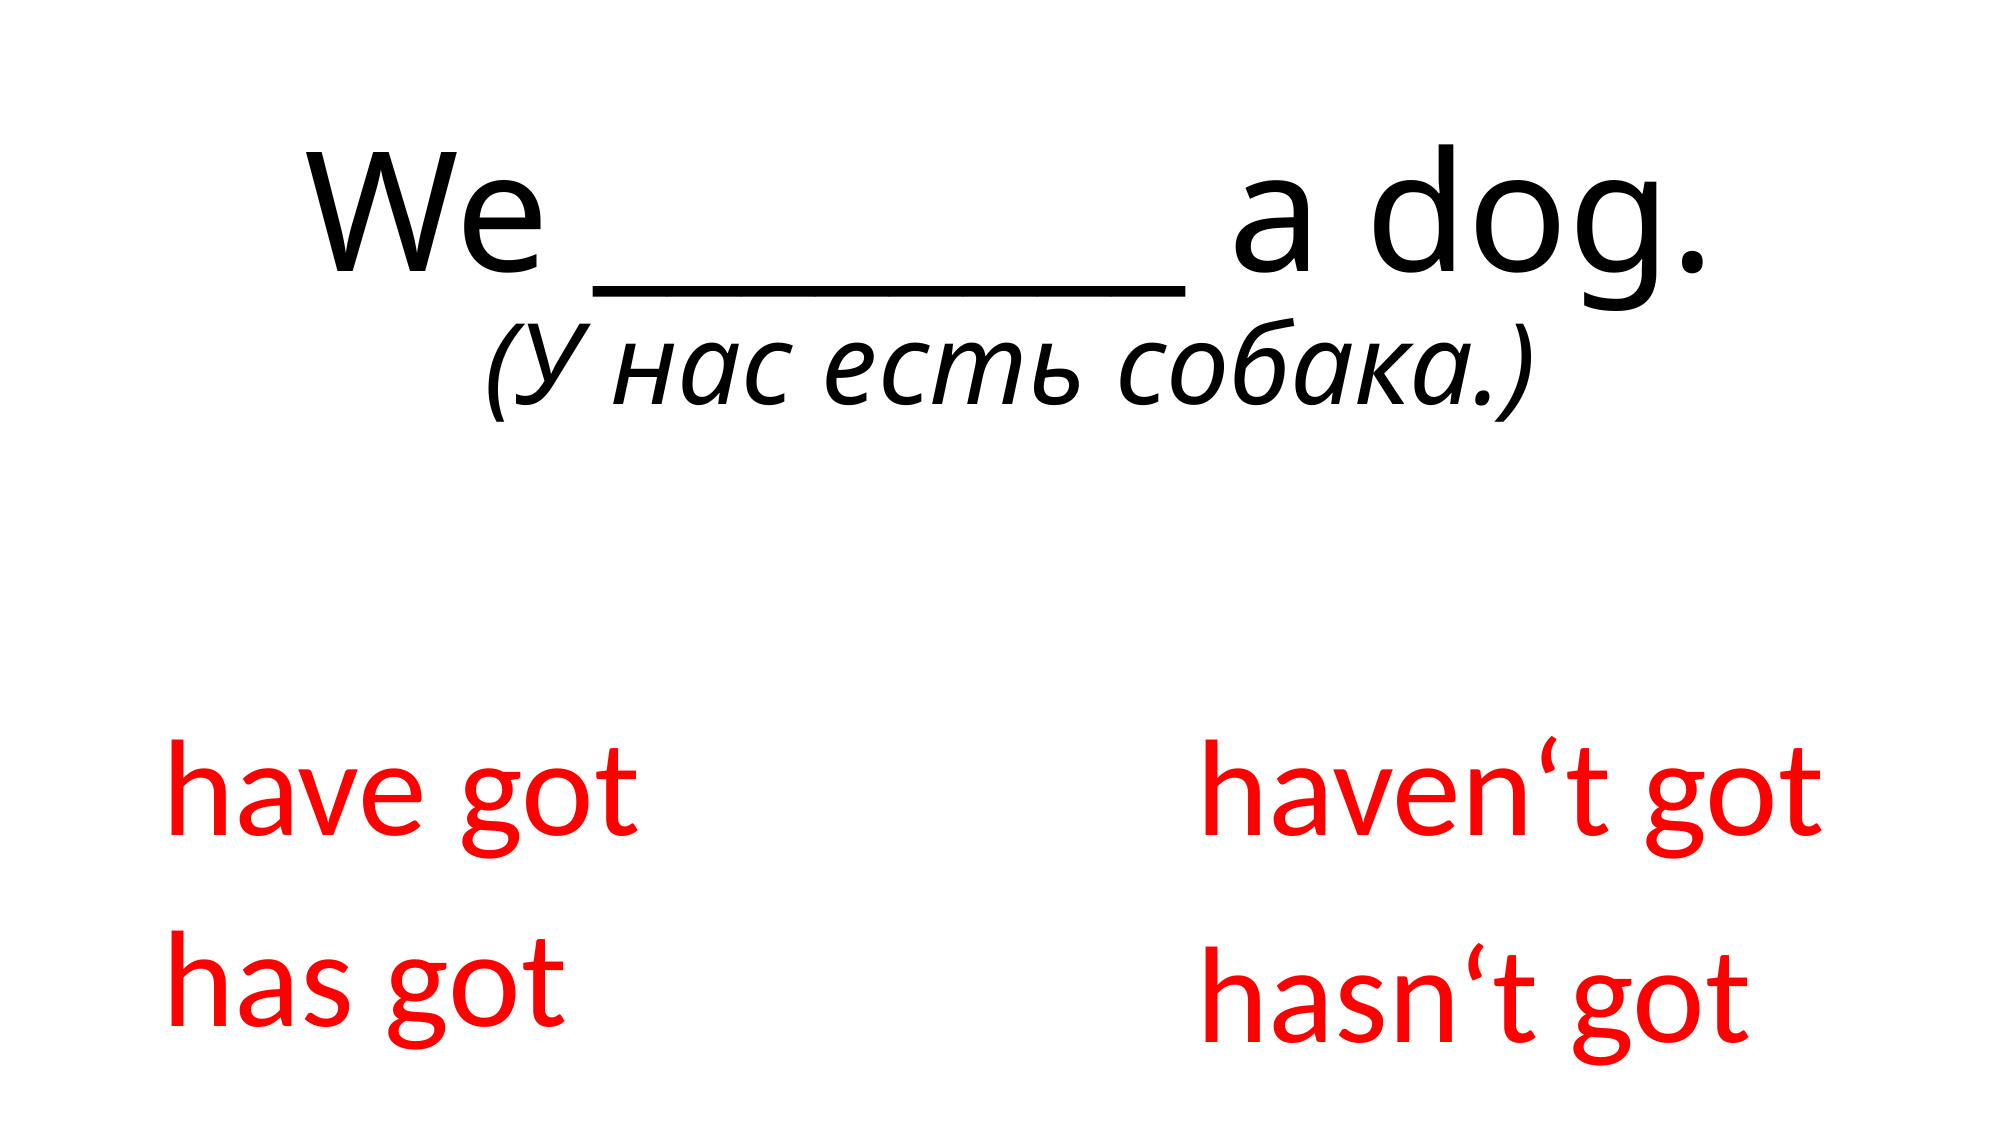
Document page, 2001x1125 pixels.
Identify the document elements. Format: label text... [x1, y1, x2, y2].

text_box hasn‘t got [1181, 897, 1873, 1078]
text_box haven‘t got [1181, 690, 1873, 871]
text_box has got [147, 882, 705, 1062]
title We ________ a dog. (У нас есть собака.) [147, 73, 1873, 484]
text_box have got [147, 690, 705, 871]
